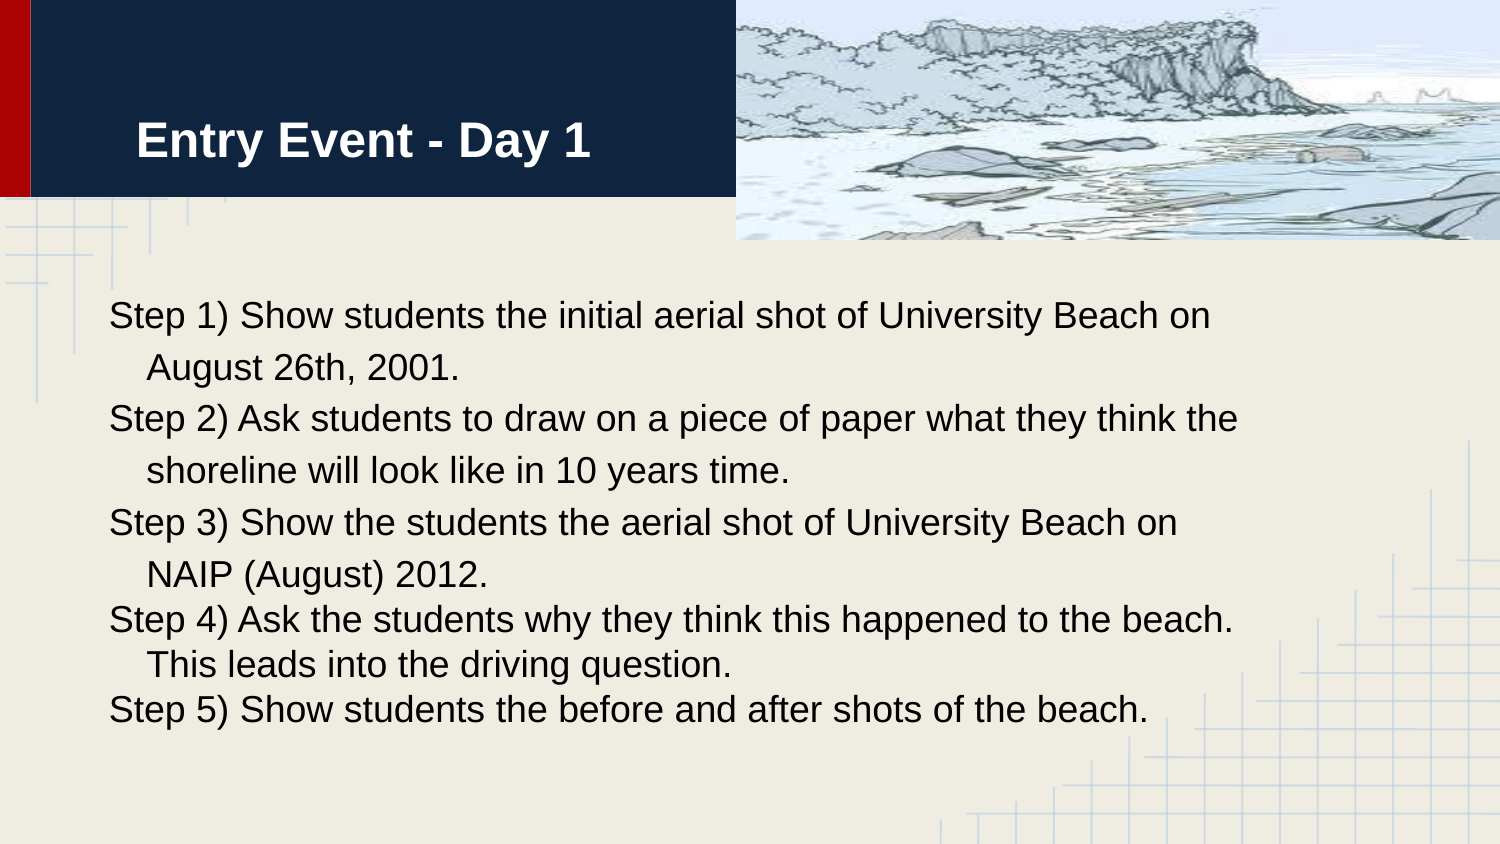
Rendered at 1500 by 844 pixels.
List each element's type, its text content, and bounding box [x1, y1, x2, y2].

list Step 1) Show students the initial aerial shot of University Beach on August 26th, 2001. Step 2) Ask students to draw on a piece of paper what they think the shoreline will look like in 10 years time. Step 3) Show the students the aerial shot of University Beach on NAIP (August) 2012. Step 4) Ask the students why they think this happened to the beach. This leads into the driving question. Step 5) Show students the before and after shots of the beach. [75, 269, 1291, 770]
picture [736, 0, 1500, 241]
title Entry Event - Day 1 [75, 16, 731, 183]
